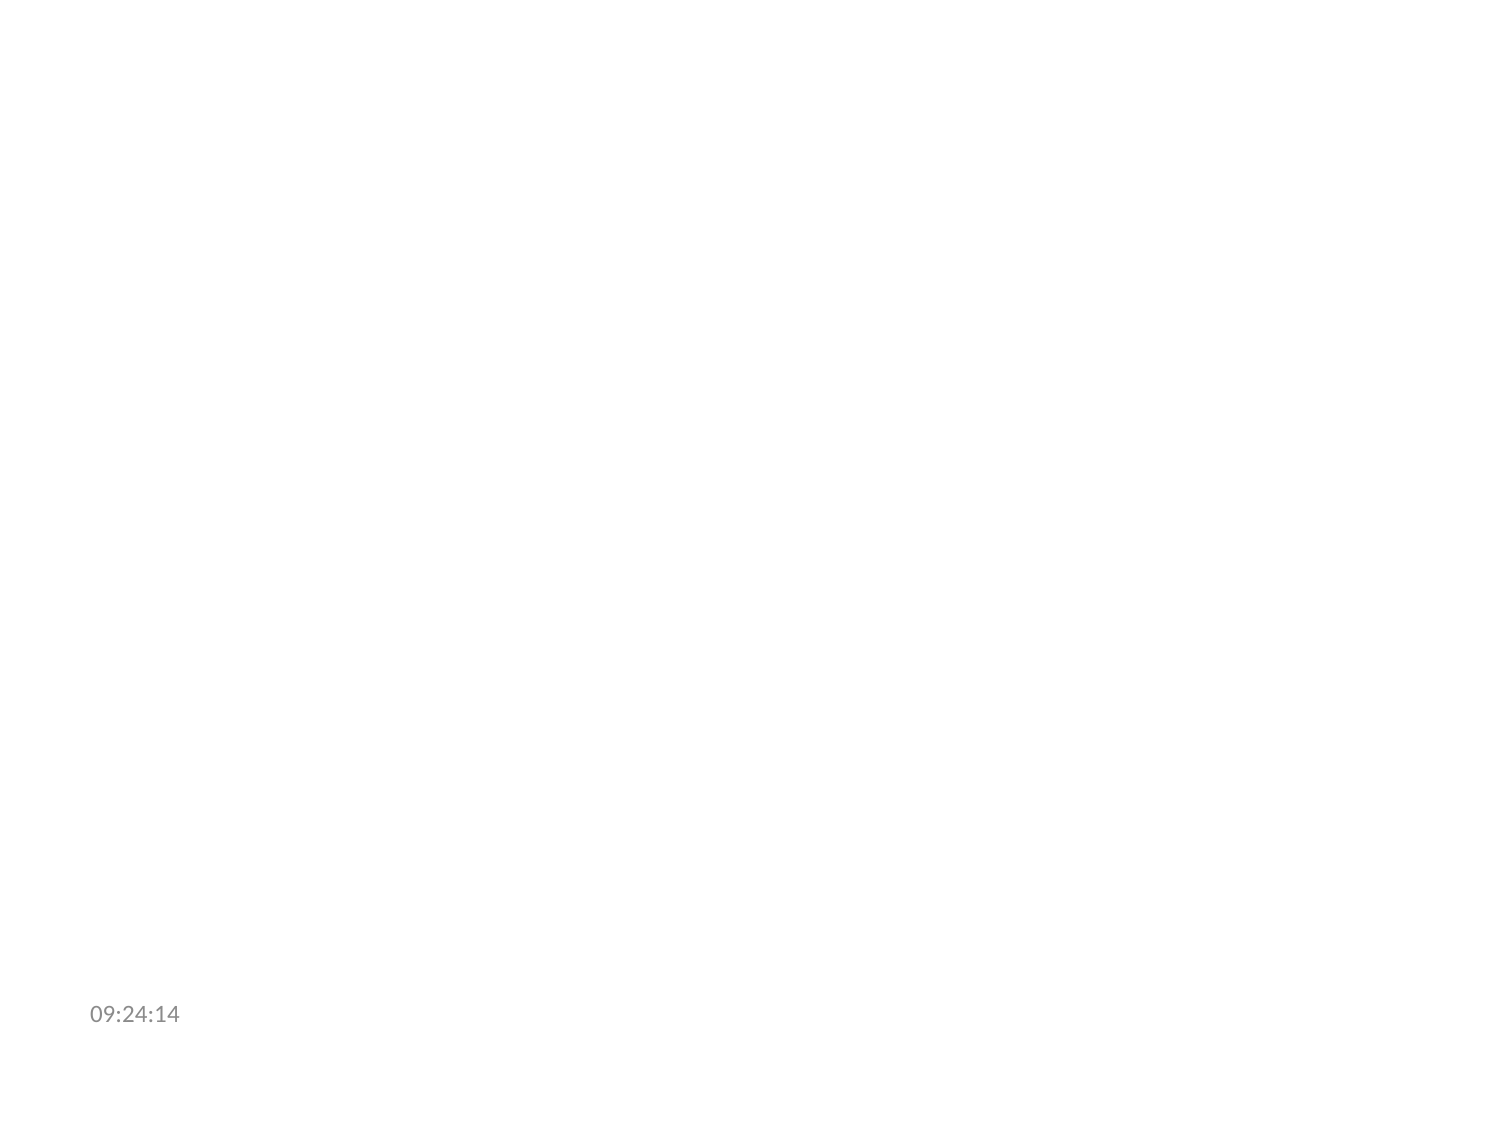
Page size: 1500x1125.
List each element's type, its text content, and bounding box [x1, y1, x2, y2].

text_box 15:35:09 [75, 982, 425, 1043]
